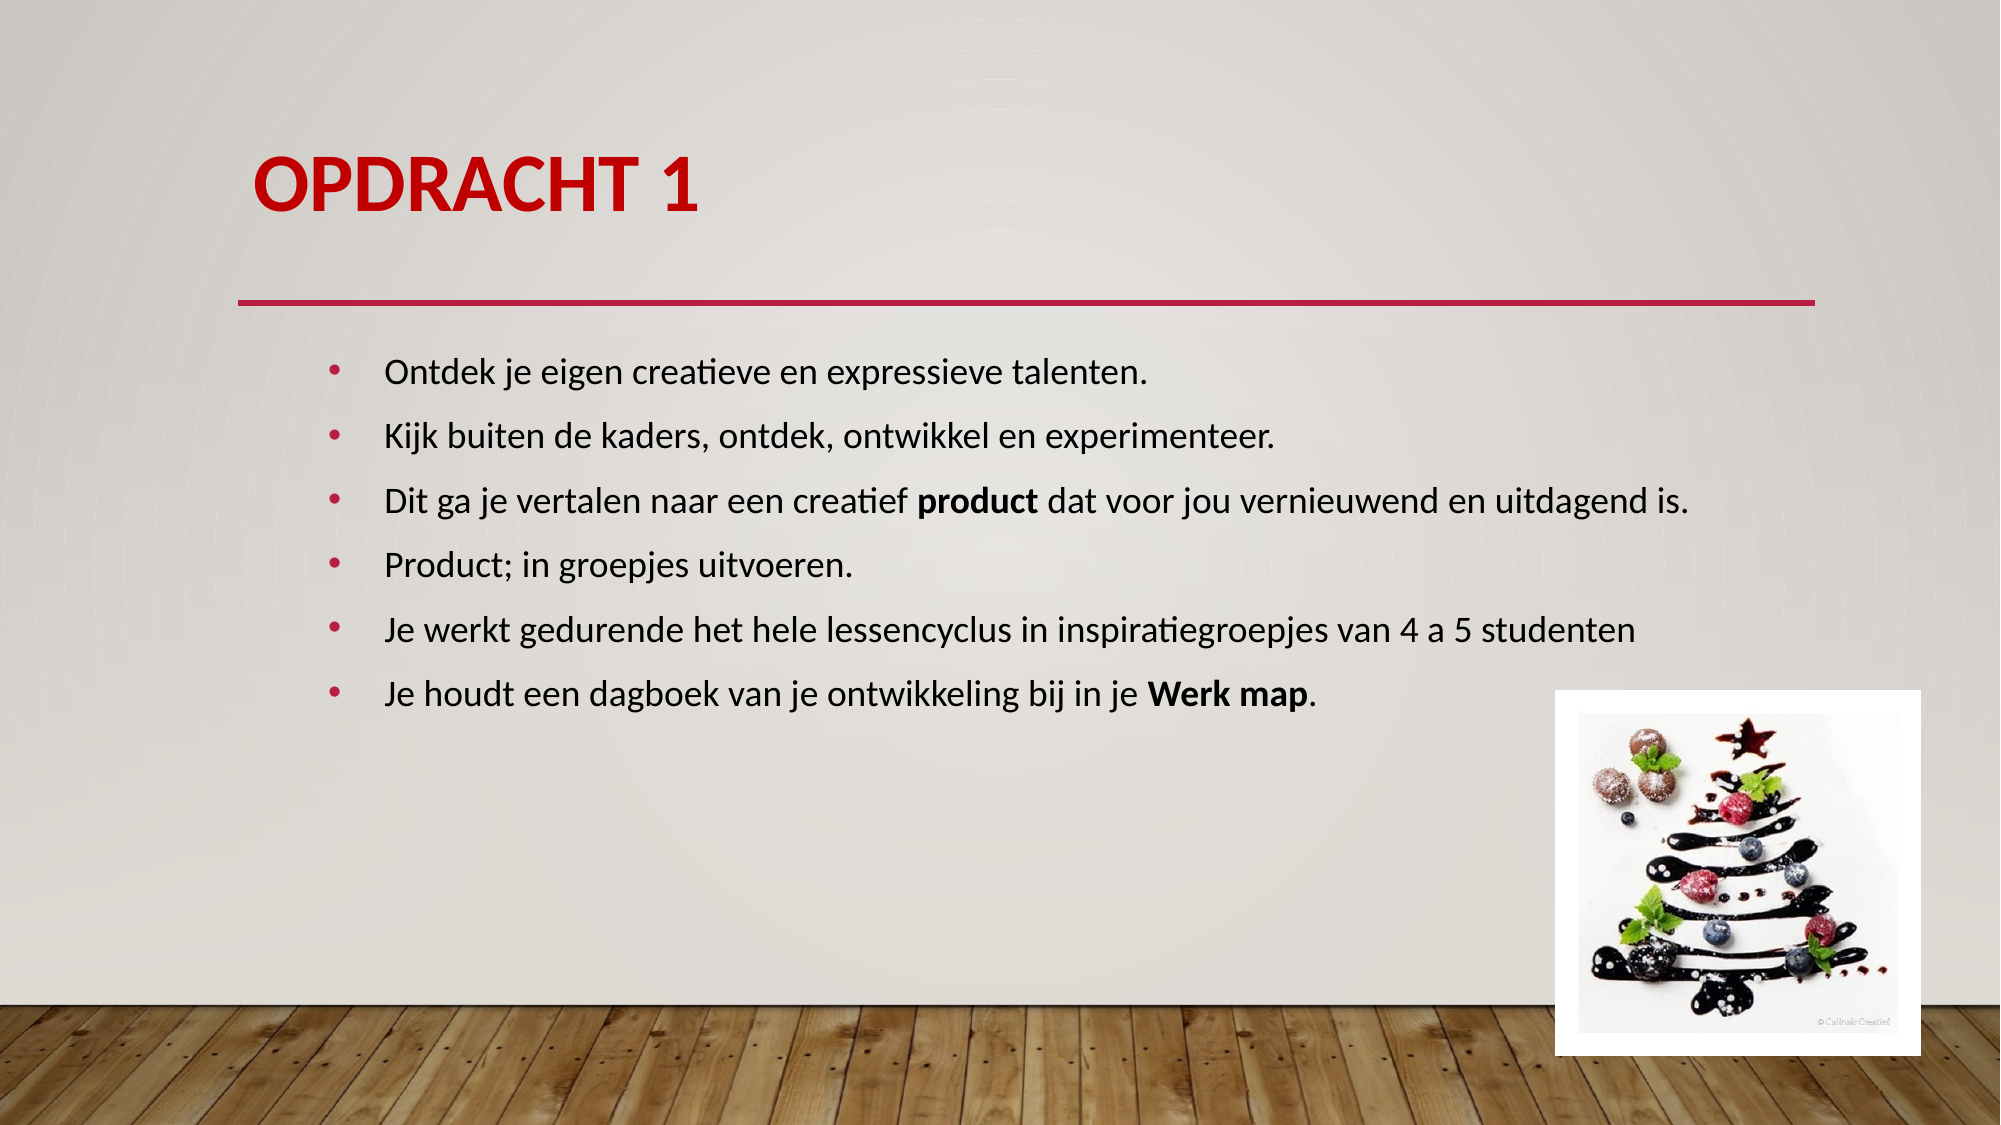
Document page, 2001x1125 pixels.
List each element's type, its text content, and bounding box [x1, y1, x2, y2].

list Ontdek je eigen creatieve en expressieve talenten. Kijk buiten de kaders, ontdek, ontwikkel en experimenteer. Dit ga je vertalen naar een creatief product dat voor jou vernieuwend en uitdagend is. Product; in groepjes uitvoeren. Je werkt gedurende het hele lessencyclus in inspiratiegroepjes van 4 a 5 studenten Je houdt een dagboek van je ontwikkeling bij in je Werk map. [238, 330, 1814, 897]
picture [0, 690, 2000, 1125]
title opdracht 1 [238, 131, 1814, 305]
